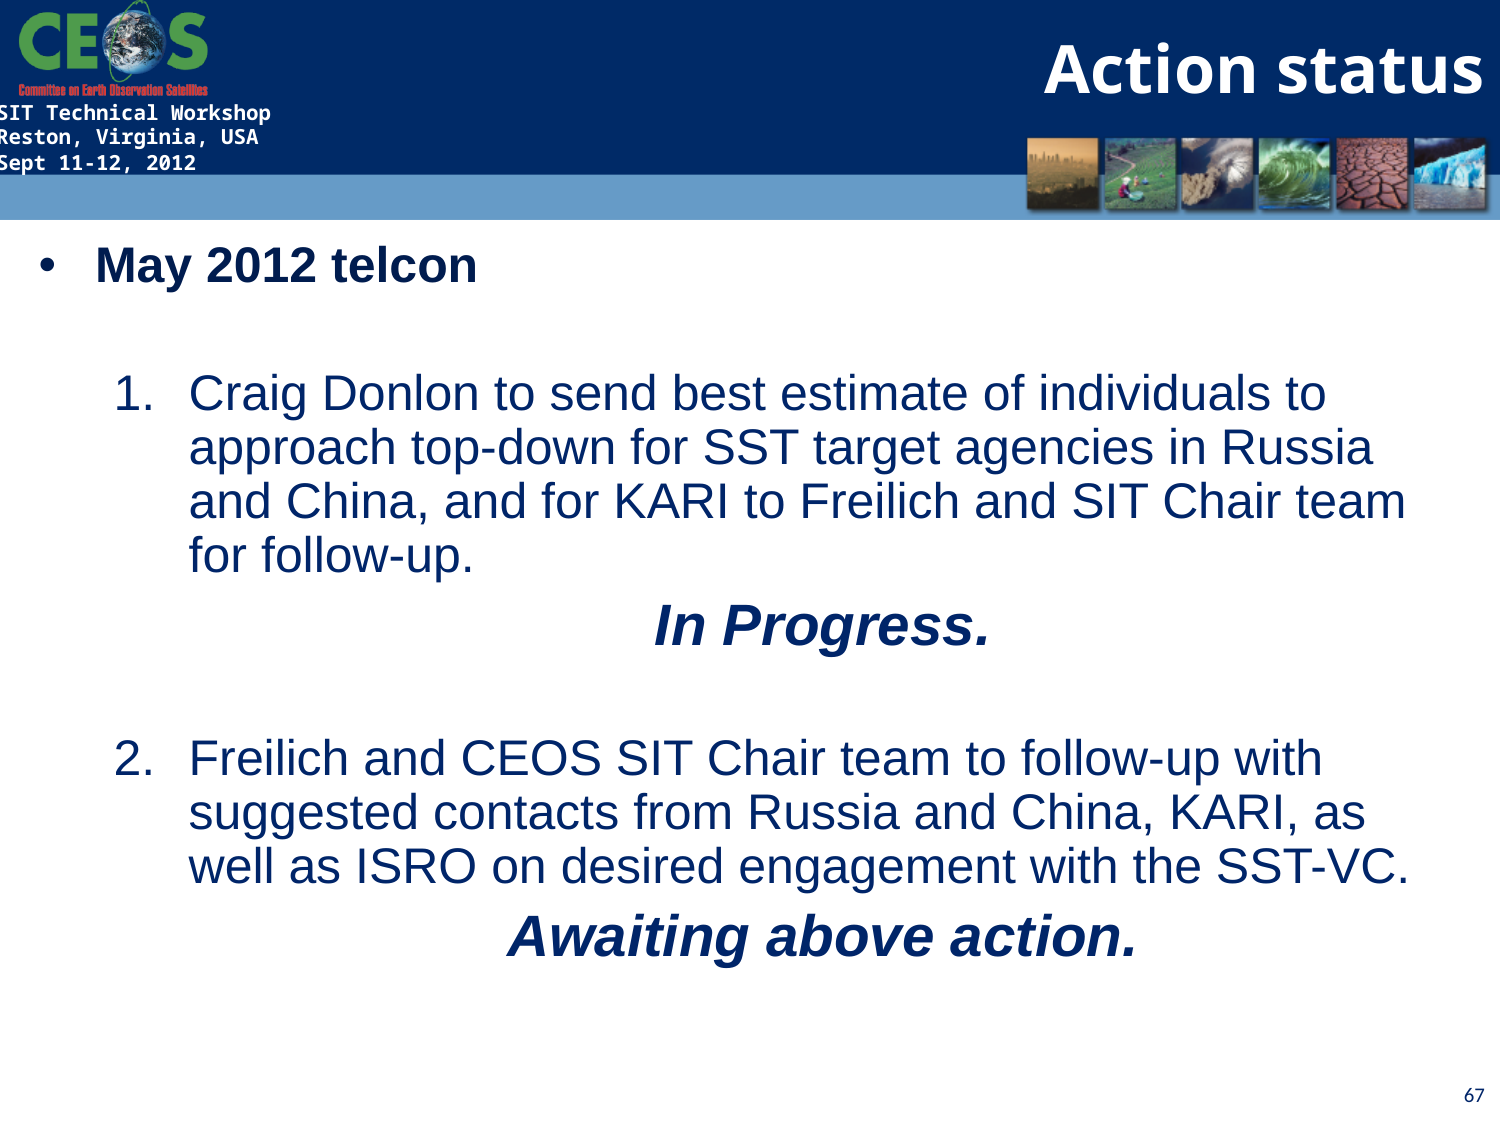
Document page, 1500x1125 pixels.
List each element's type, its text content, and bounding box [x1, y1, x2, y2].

text_box May 2012 telcon Craig Donlon to send best estimate of individuals to approach top-down for SST target agencies in Russia and China, and for KARI to Freilich and SIT Chair team for follow-up. In Progress. Freilich and CEOS SIT Chair team to follow-up with suggested contacts from Russia and China, KARI, as well as ISRO on desired engagement with the SST-VC. Awaiting above action. [24, 232, 1473, 1074]
picture [0, 0, 1500, 220]
title Action status [226, 16, 1500, 117]
slide_number 67 [1187, 1073, 1500, 1125]
